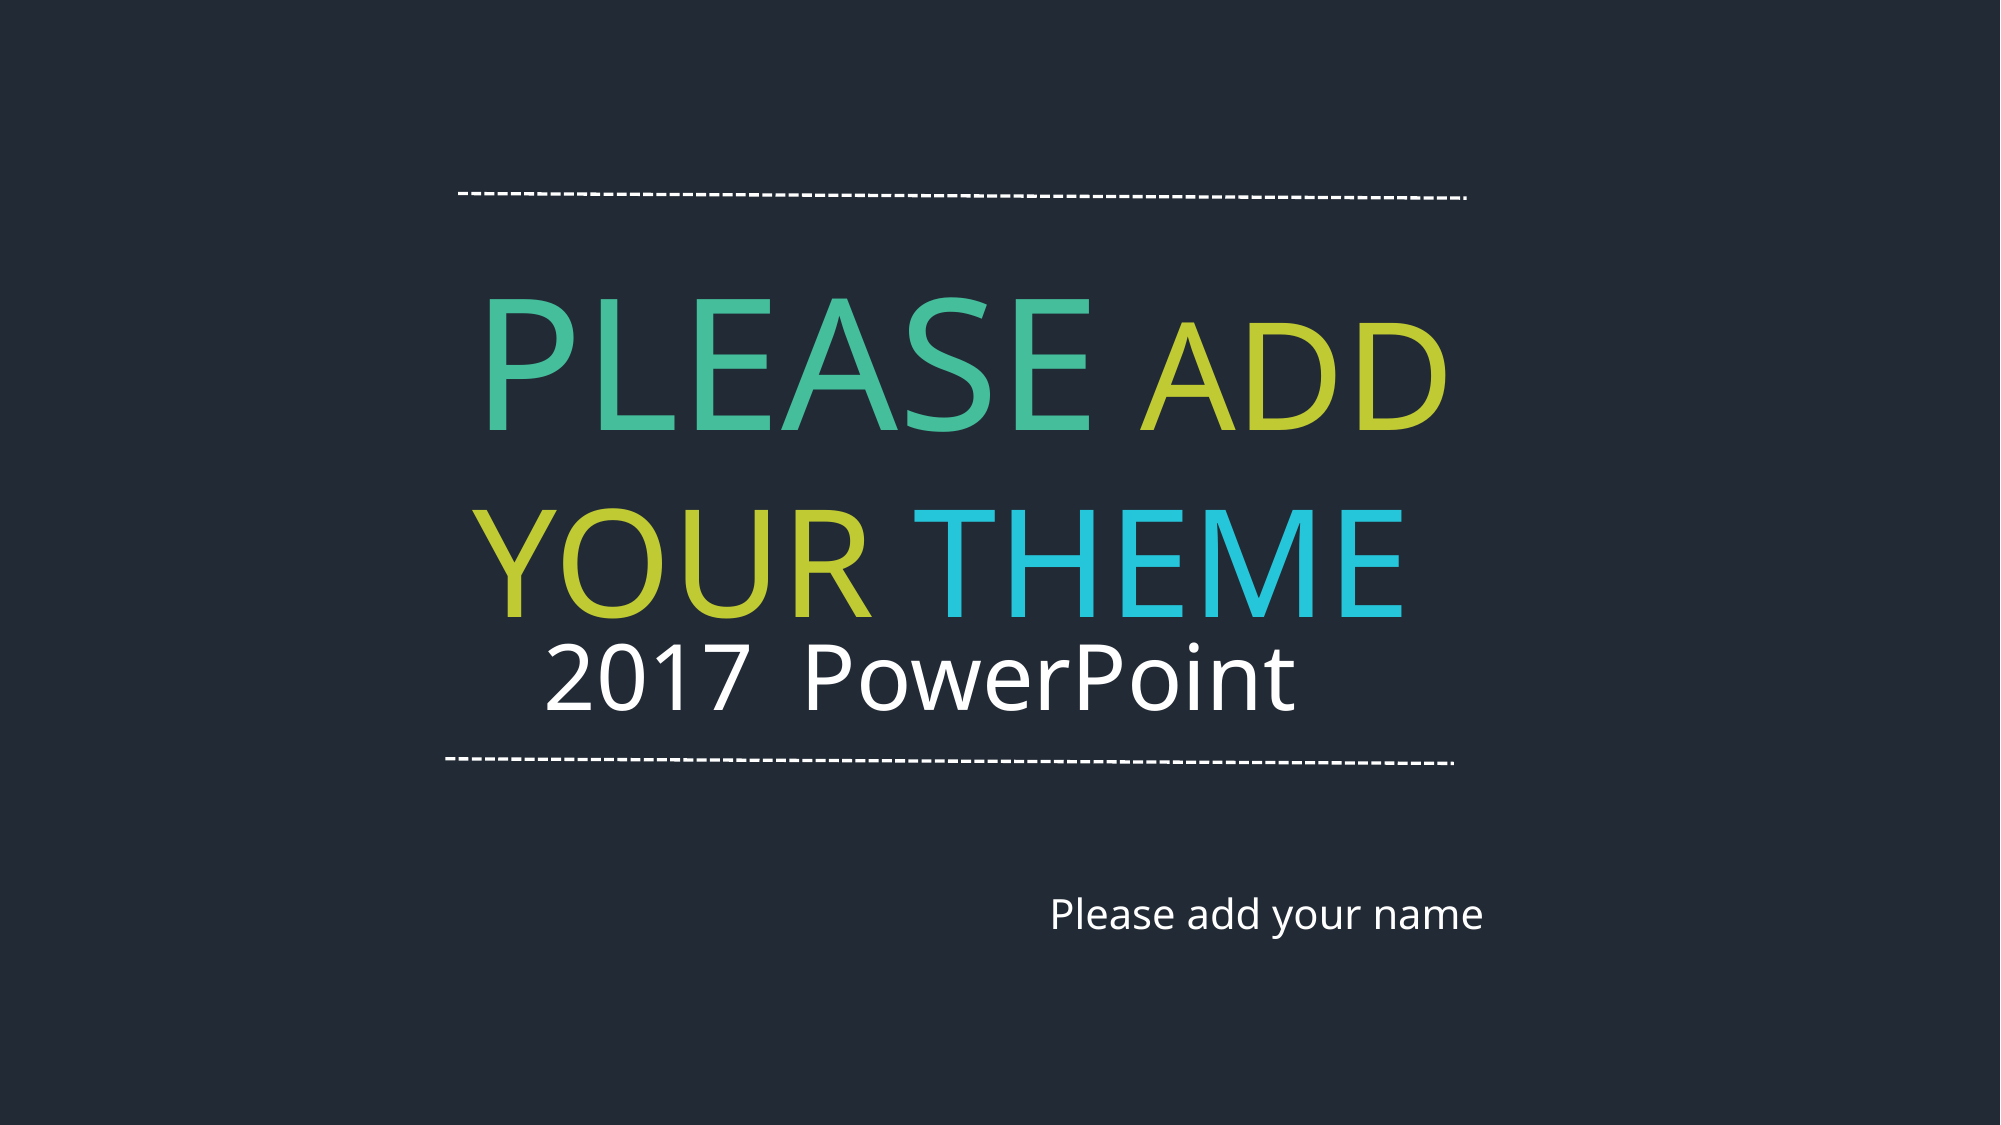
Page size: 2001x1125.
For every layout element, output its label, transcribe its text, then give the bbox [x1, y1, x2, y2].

text_box Please add your name [991, 880, 1543, 946]
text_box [458, 193, 1467, 199]
text_box 2017 PowerPoint [529, 611, 1421, 737]
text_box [445, 758, 1454, 764]
text_box PLEASE ADD YOUR THEME [458, 240, 1800, 655]
